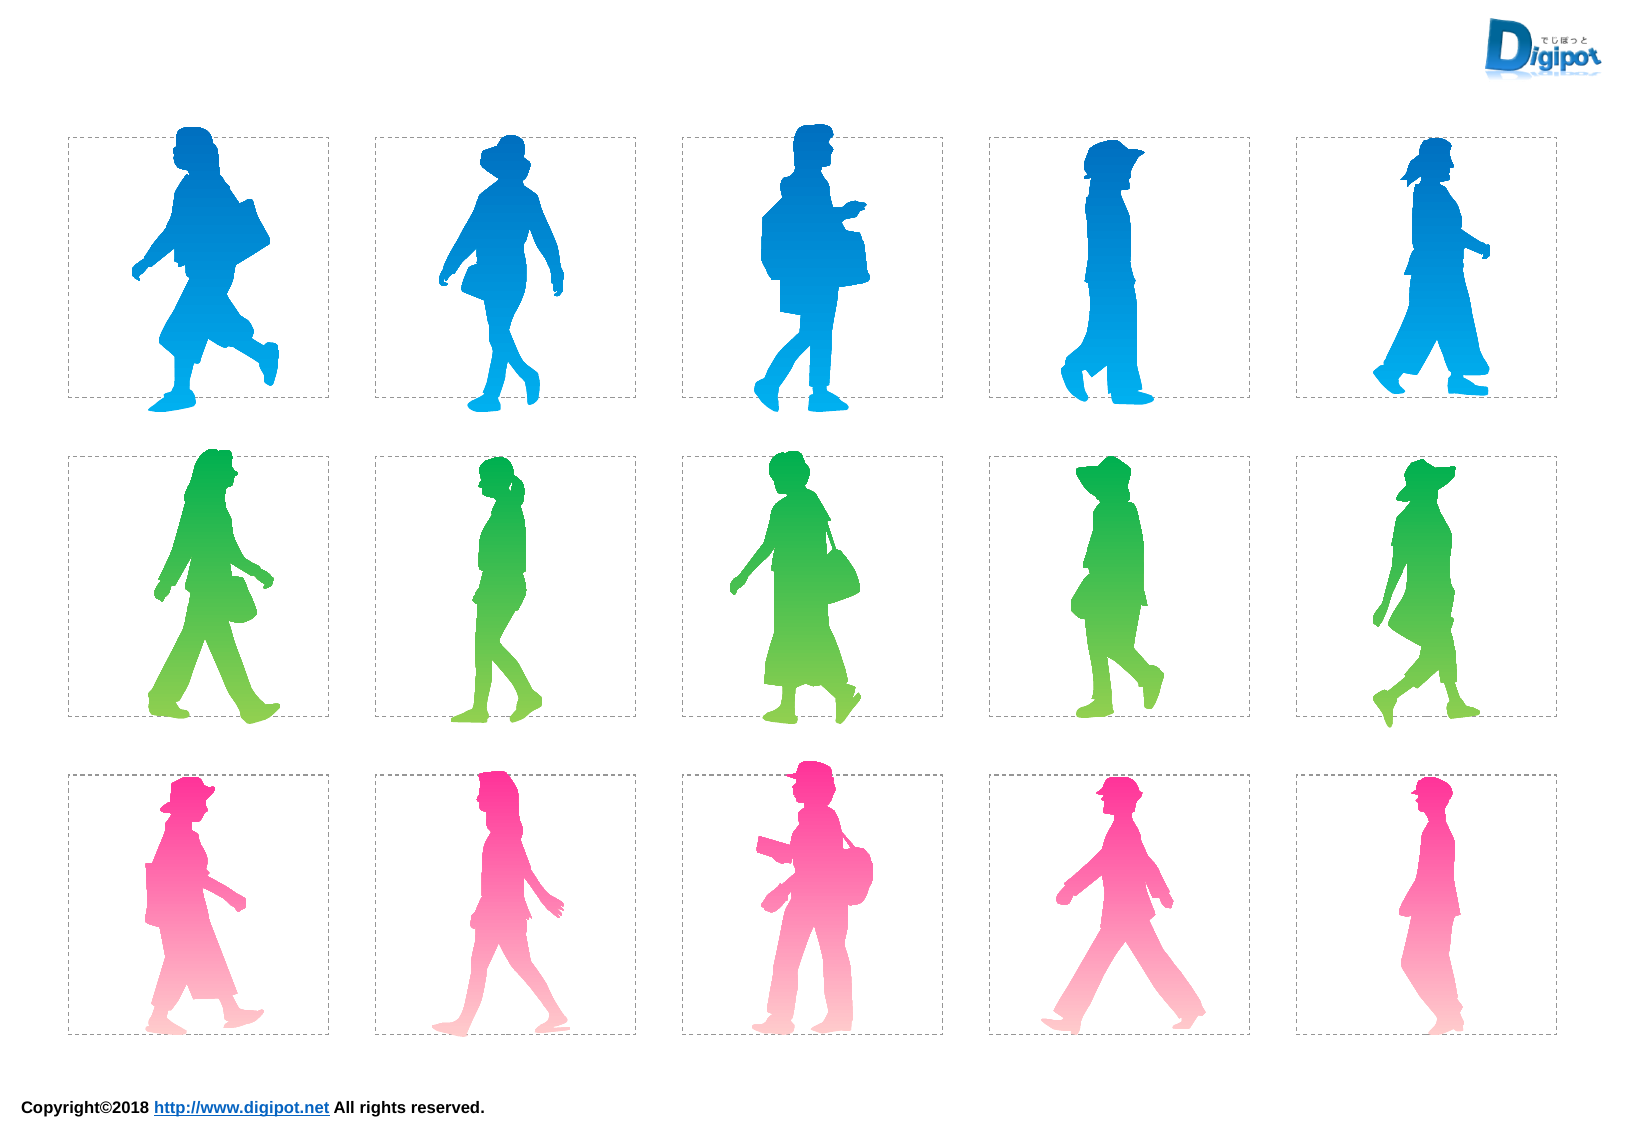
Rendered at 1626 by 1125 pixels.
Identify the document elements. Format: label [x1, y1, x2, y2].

text_box [751, 760, 874, 1035]
text_box [1070, 456, 1165, 718]
text_box [431, 771, 571, 1037]
text_box [438, 135, 565, 413]
text_box [1398, 776, 1465, 1035]
text_box [148, 448, 281, 724]
text_box [1372, 459, 1480, 728]
text_box [450, 457, 543, 723]
text_box [1041, 776, 1206, 1035]
text_box [144, 776, 264, 1035]
picture [1485, 18, 1602, 82]
text_box [131, 126, 279, 413]
text_box [754, 123, 871, 412]
text_box [1060, 140, 1154, 405]
text_box [729, 451, 862, 725]
text_box [1372, 137, 1491, 396]
